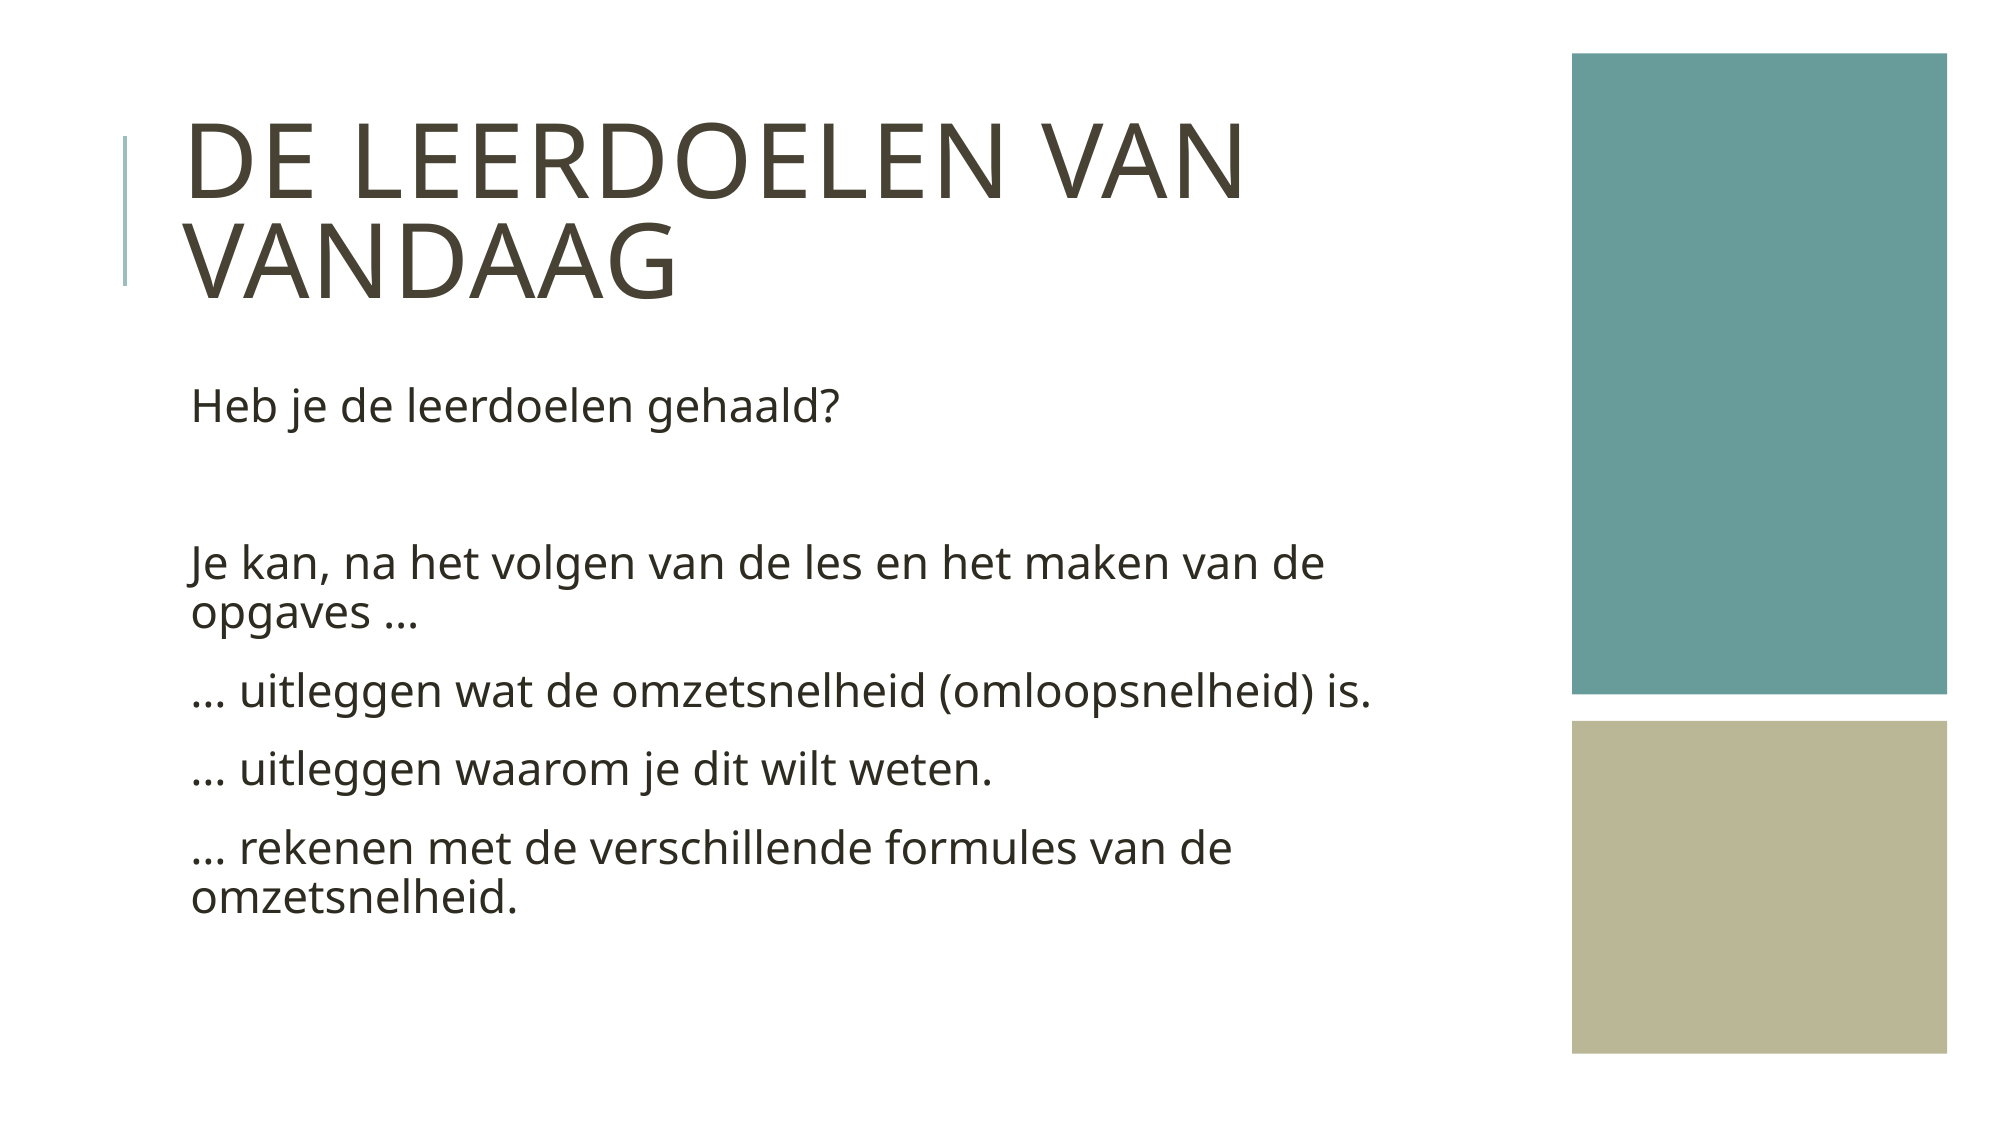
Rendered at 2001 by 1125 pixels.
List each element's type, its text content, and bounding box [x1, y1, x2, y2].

text_box [1571, 52, 1948, 696]
text_box [1571, 720, 1948, 1055]
title De leerdoelen van vandaag [168, 96, 1484, 342]
list Heb je de leerdoelen gehaald? Je kan, na het volgen van de les en het maken van de opgaves … … uitleggen wat de omzetsnelheid (omloopsnelheid) is. … uitleggen waarom je dit wilt weten. … rekenen met de verschillende formules van de omzetsnelheid. [168, 375, 1484, 1035]
